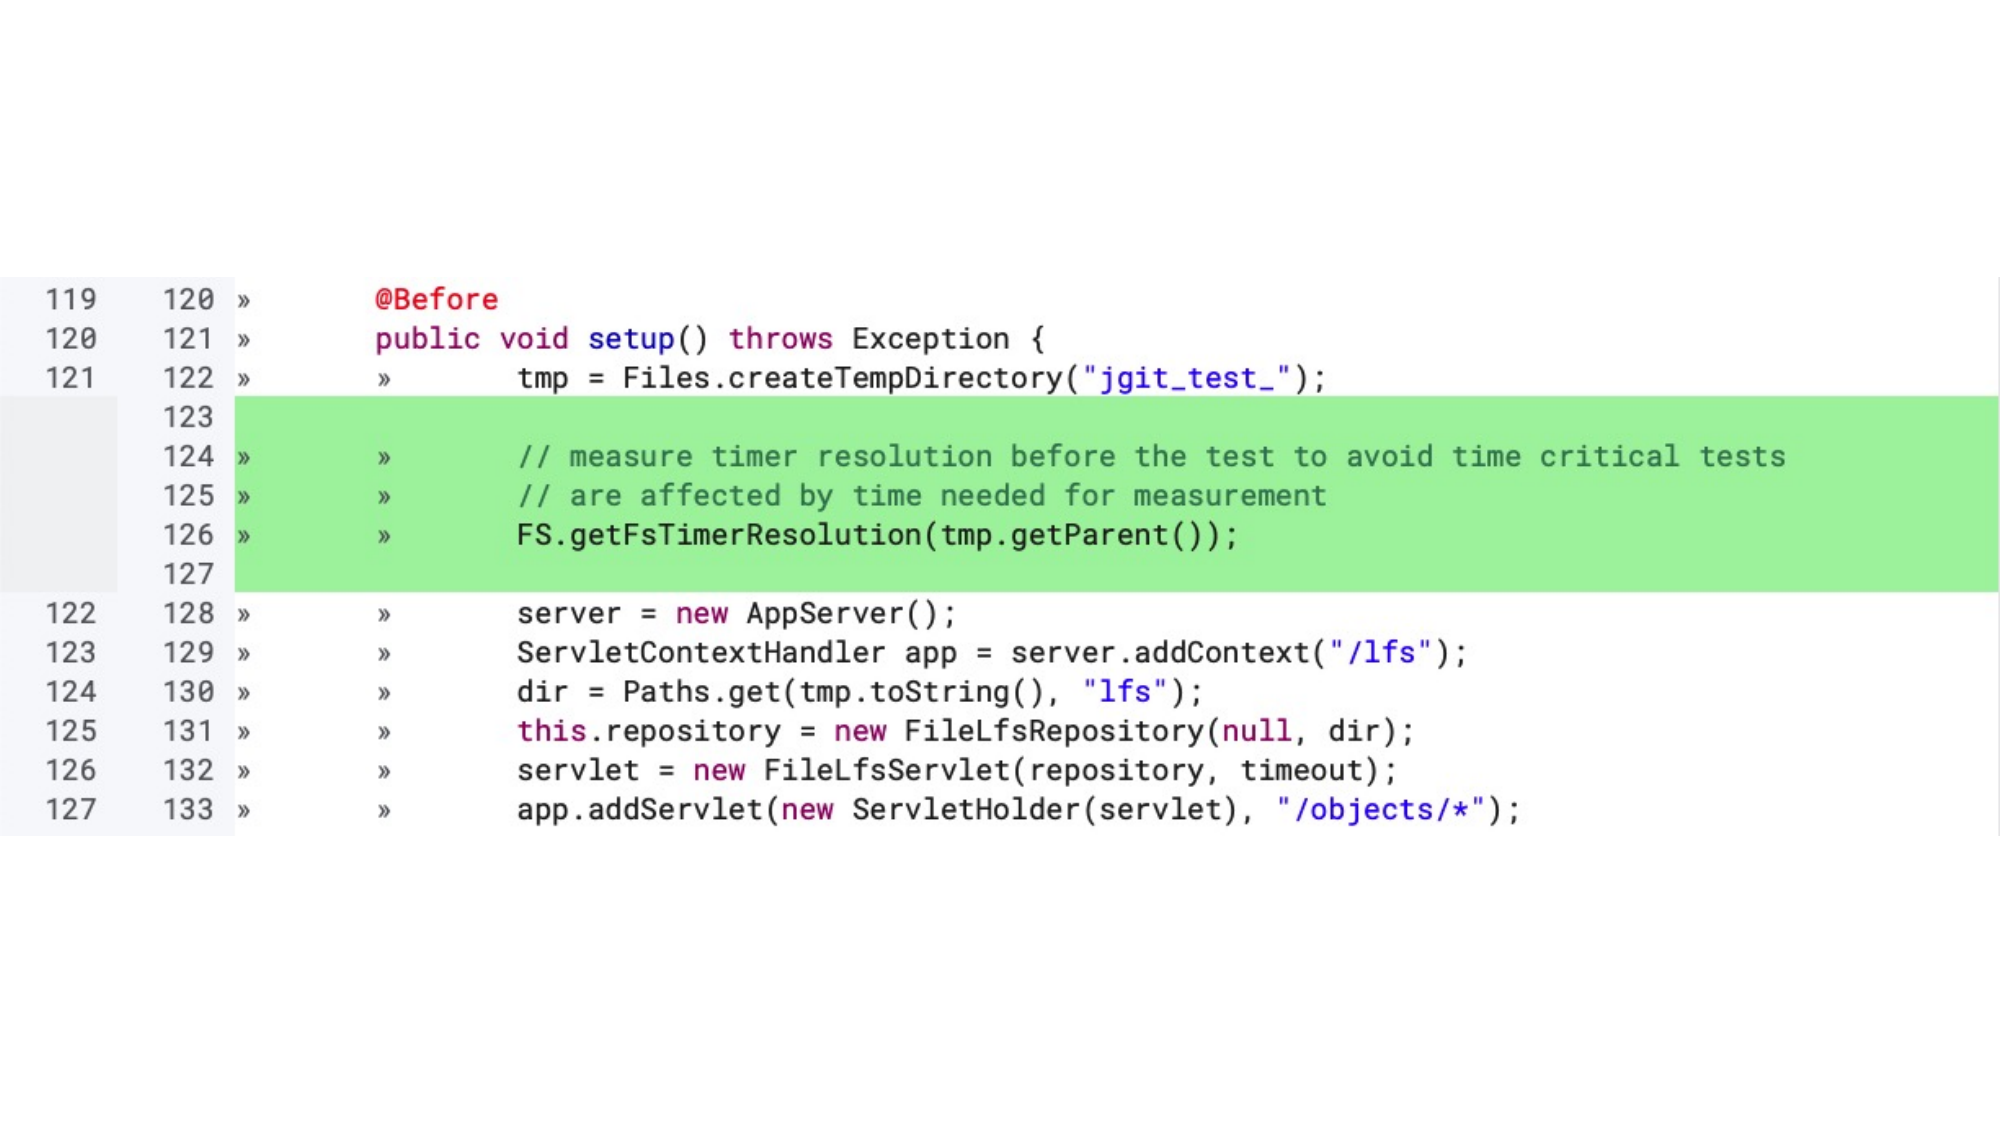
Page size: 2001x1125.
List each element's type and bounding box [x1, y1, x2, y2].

picture [0, 277, 2000, 836]
